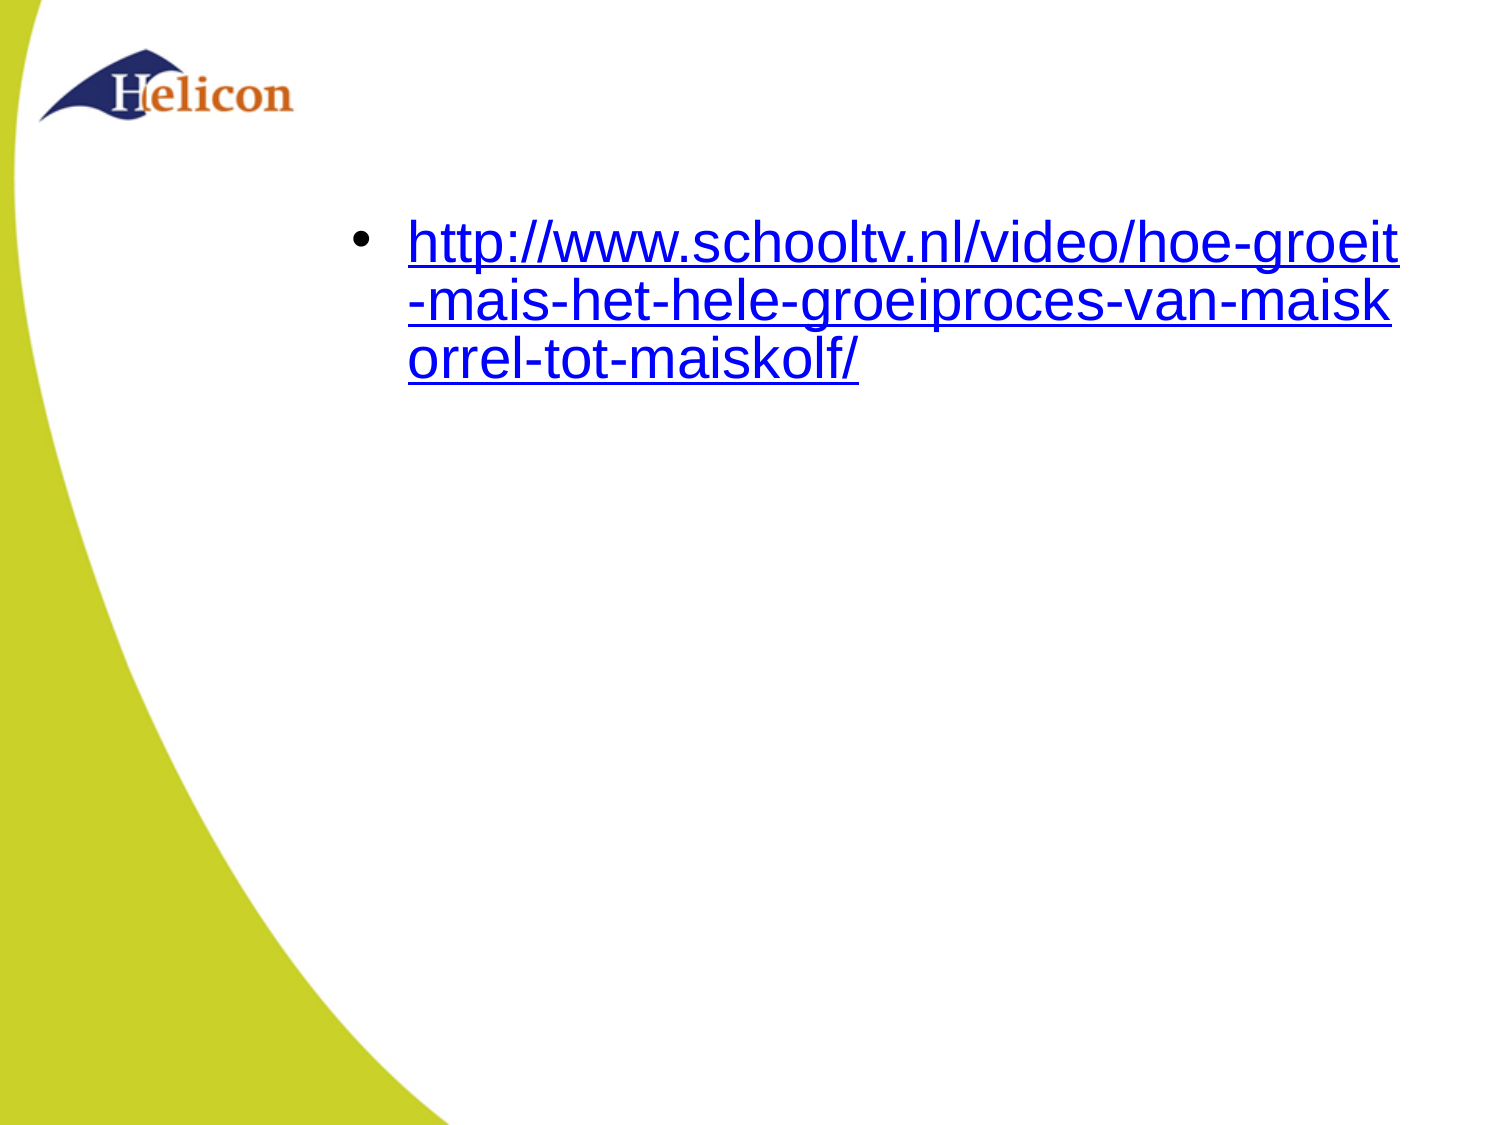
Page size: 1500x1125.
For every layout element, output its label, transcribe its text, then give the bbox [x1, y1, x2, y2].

picture [0, 0, 1500, 1125]
list http://www.schooltv.nl/video/hoe-groeit-mais-het-hele-groeiproces-van-maiskorrel-tot-maiskolf/ [336, 196, 1425, 1005]
